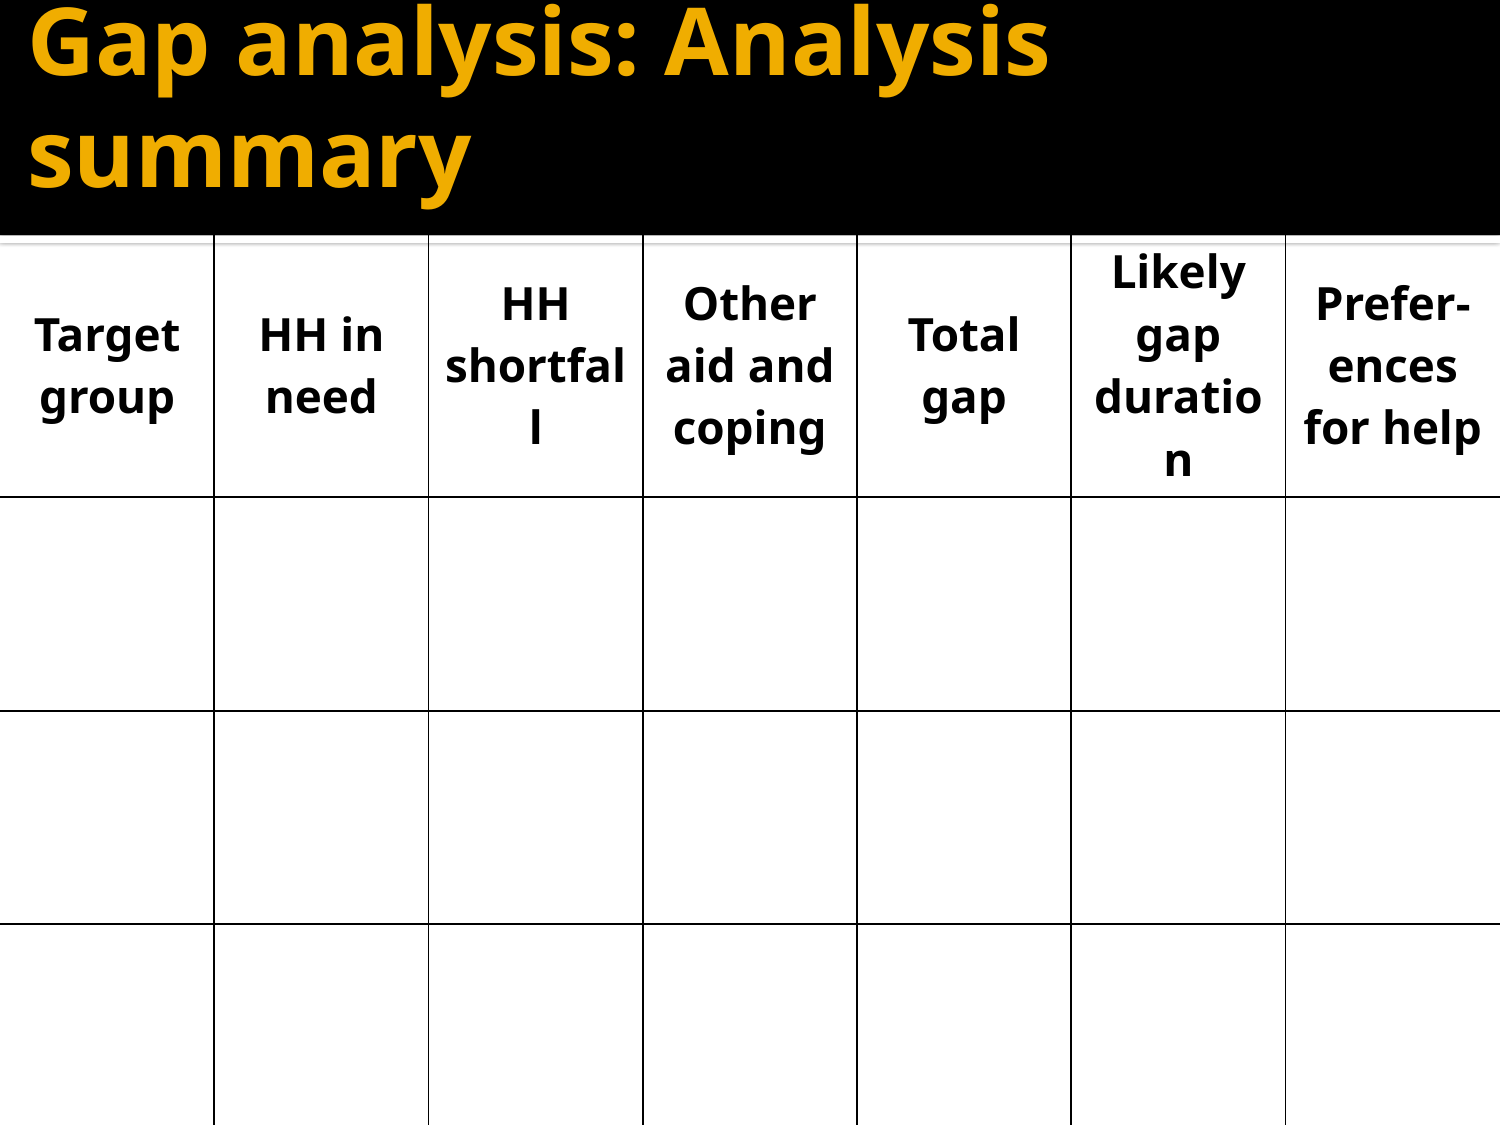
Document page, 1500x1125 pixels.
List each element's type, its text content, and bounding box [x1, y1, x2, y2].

table_cell [644, 925, 856, 1125]
table_cell [215, 925, 428, 1125]
table_header HH shortfall [429, 232, 642, 496]
table_cell [429, 925, 642, 1125]
table_cell [1072, 498, 1285, 710]
table_header Total gap [858, 232, 1070, 496]
table_cell [858, 498, 1070, 710]
table_cell [1072, 712, 1285, 923]
table_cell [1286, 925, 1500, 1125]
table_cell [0, 925, 213, 1125]
table_cell [0, 712, 213, 923]
table_cell [1286, 498, 1500, 710]
table_header Target group [0, 232, 213, 496]
table_cell [858, 712, 1070, 923]
table_cell [215, 498, 428, 710]
table_cell [1286, 712, 1500, 923]
table_cell [858, 925, 1070, 1125]
title Gap analysis: Analysis summary [12, 37, 1482, 150]
table_cell [429, 712, 642, 923]
table_header Other aid and coping [644, 232, 856, 496]
table_cell [1072, 925, 1285, 1125]
table_header Prefer-ences for help [1286, 232, 1500, 496]
table_cell [644, 498, 856, 710]
table_cell [644, 712, 856, 923]
table_header Likely gap duration [1072, 232, 1285, 496]
table_header HH in need [215, 232, 428, 496]
table_cell [0, 498, 213, 710]
table_cell [429, 498, 642, 710]
table_cell [215, 712, 428, 923]
